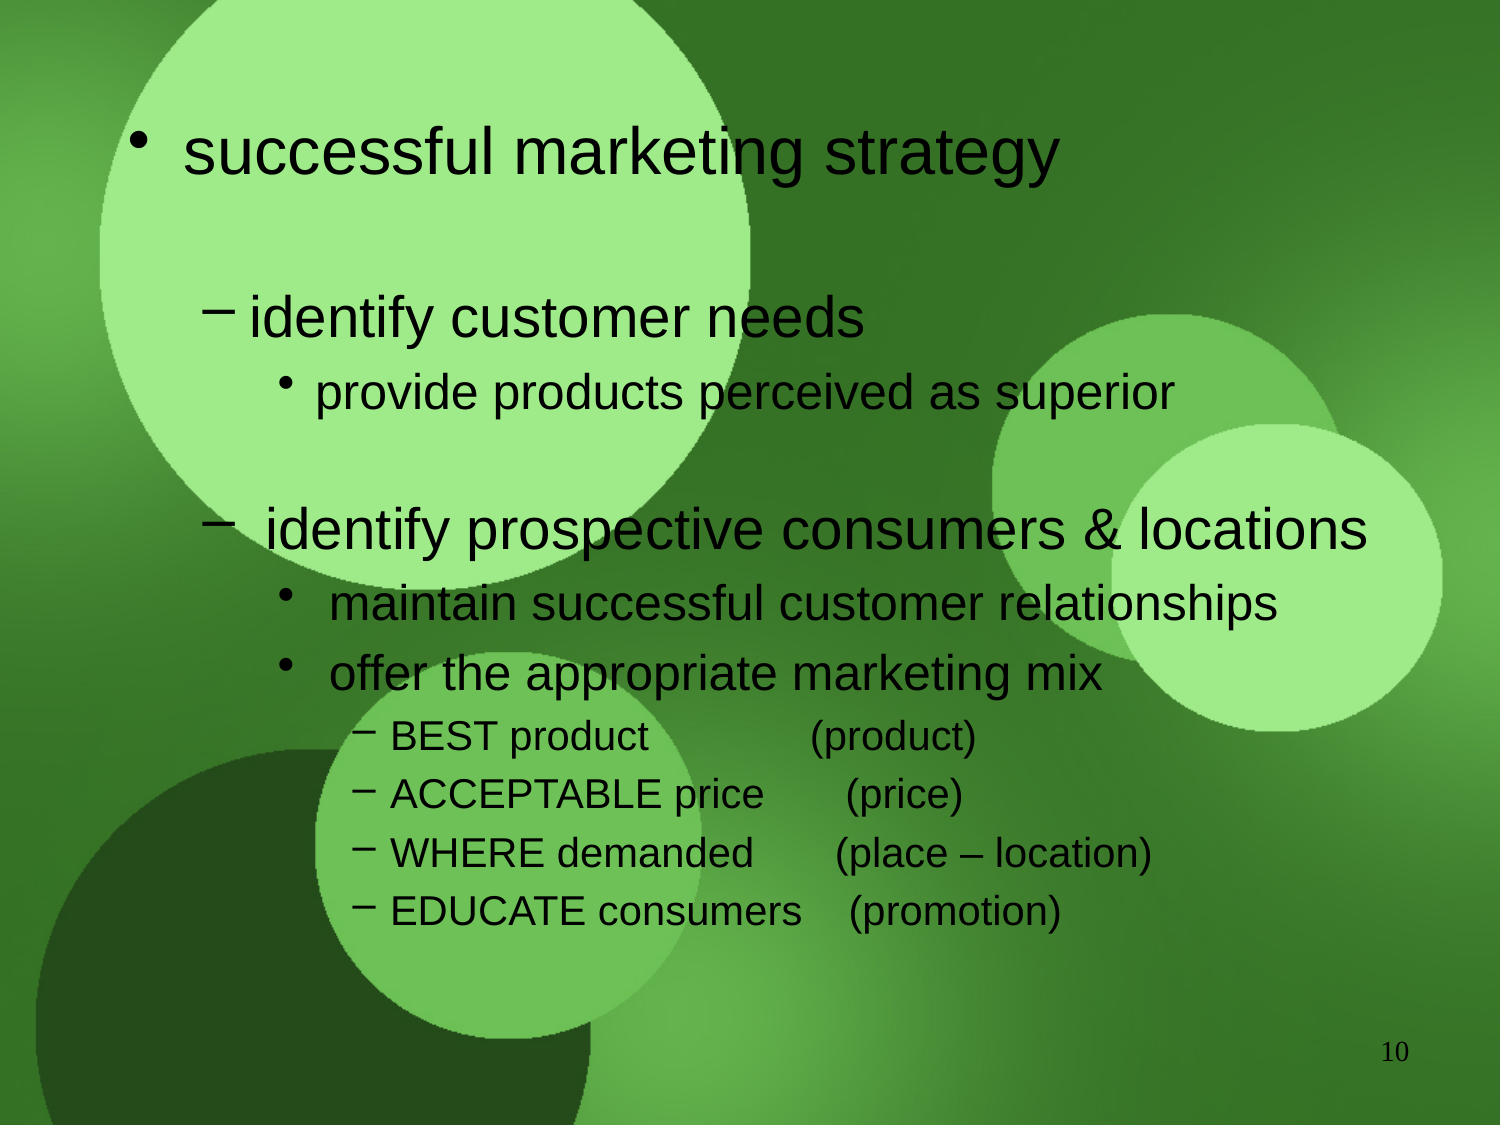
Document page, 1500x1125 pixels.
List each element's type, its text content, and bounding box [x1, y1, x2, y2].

list successful marketing strategy identify customer needs provide products perceived as superior identify prospective consumers & locations maintain successful customer relationships offer the appropriate marketing mix BEST product (product) ACCEPTABLE price (price) WHERE demanded (place – location) EDUCATE consumers (promotion) [112, 99, 1500, 1051]
slide_number 10 [1074, 1051, 1426, 1103]
picture [0, 0, 1500, 1125]
